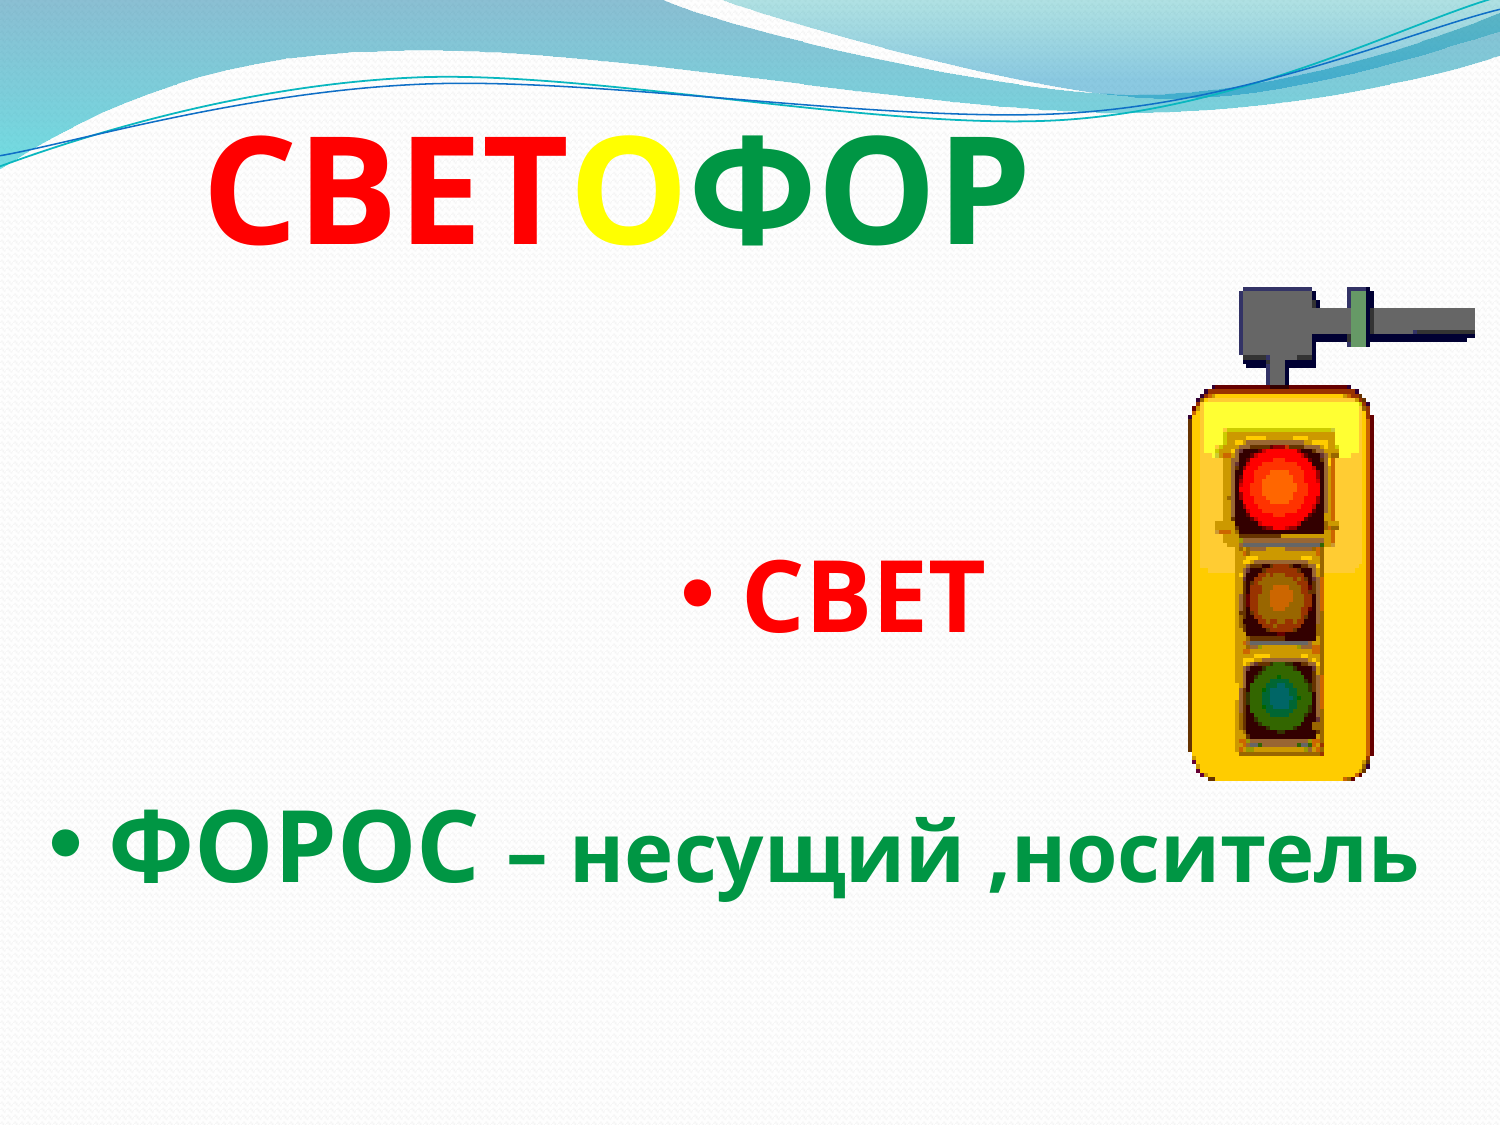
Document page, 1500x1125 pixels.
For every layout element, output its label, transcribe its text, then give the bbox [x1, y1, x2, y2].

text_box ФОРОС – несущий ,носитель [33, 774, 1435, 910]
text_box 1. Кататься на велосипедах и самокатах. [1092, 774, 1435, 863]
picture [1099, 262, 1476, 851]
text_box да [1092, 263, 1099, 283]
text_box СВЕТ [666, 525, 1002, 660]
text_box СВЕТОФОР [187, 87, 1213, 283]
